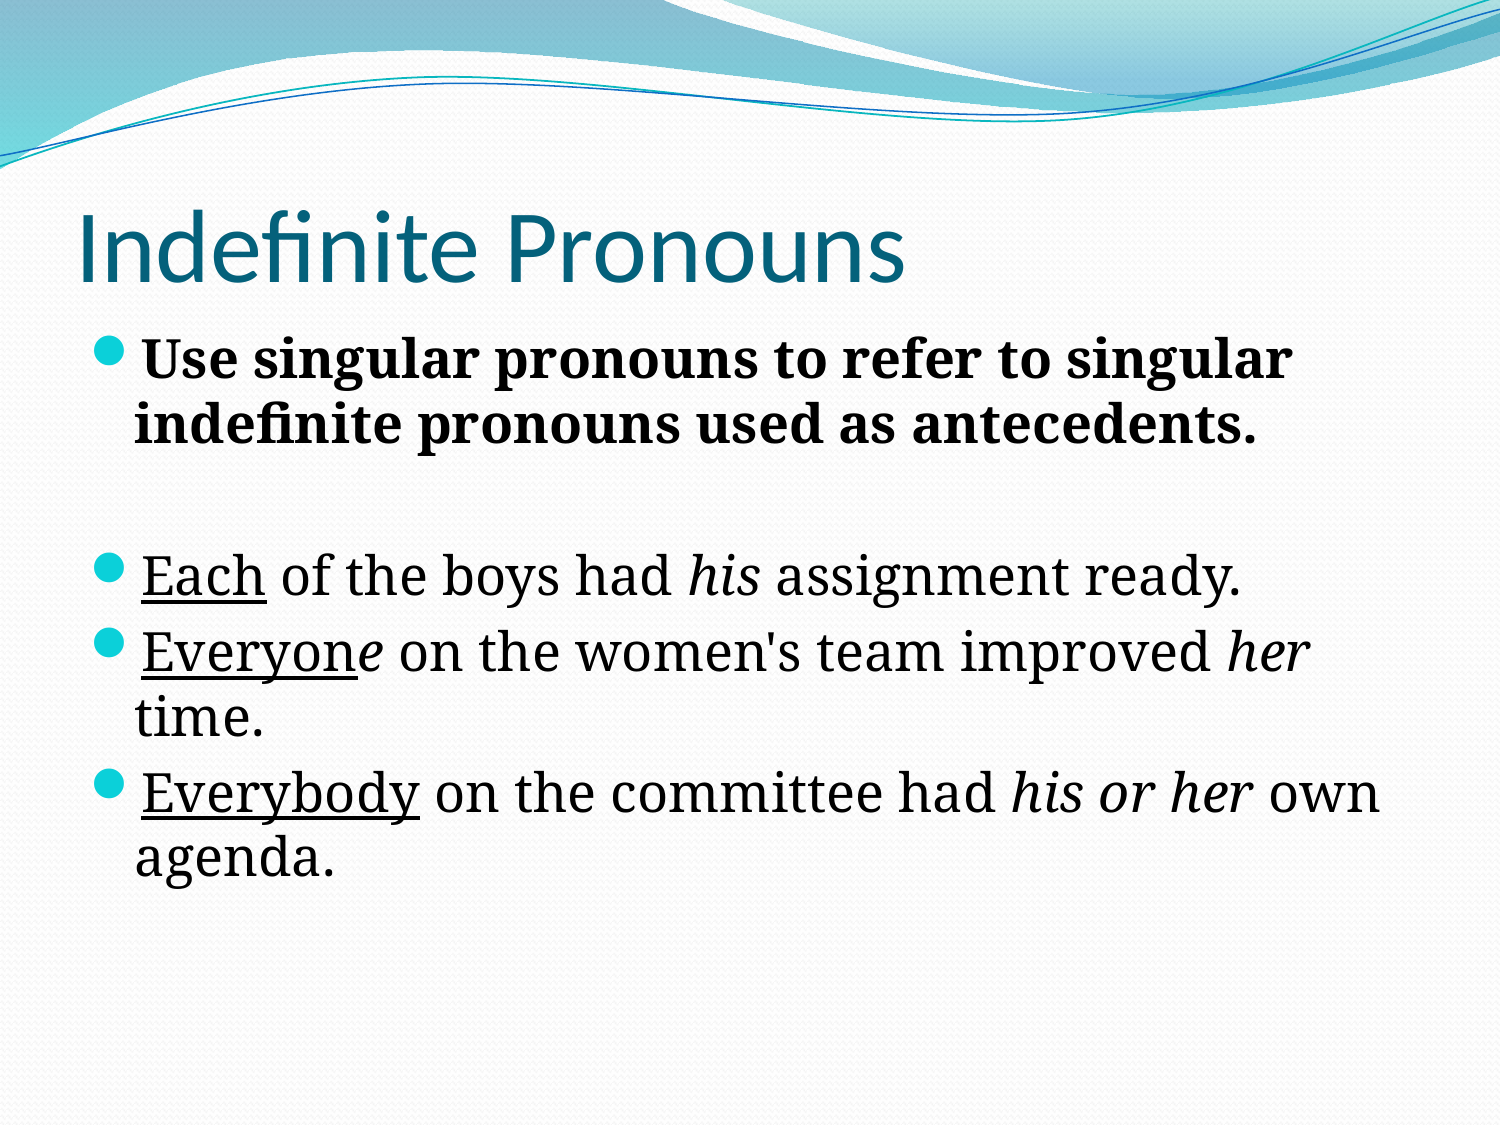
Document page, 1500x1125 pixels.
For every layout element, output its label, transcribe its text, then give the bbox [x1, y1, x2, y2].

title Indefinite Pronouns [75, 115, 1425, 303]
list Use singular pronouns to refer to singular indefinite pronouns used as antecedents. Each of the boys had his assignment ready. Everyone on the women's team improved her time. Everybody on the committee had his or her own agenda. [75, 317, 1425, 1038]
